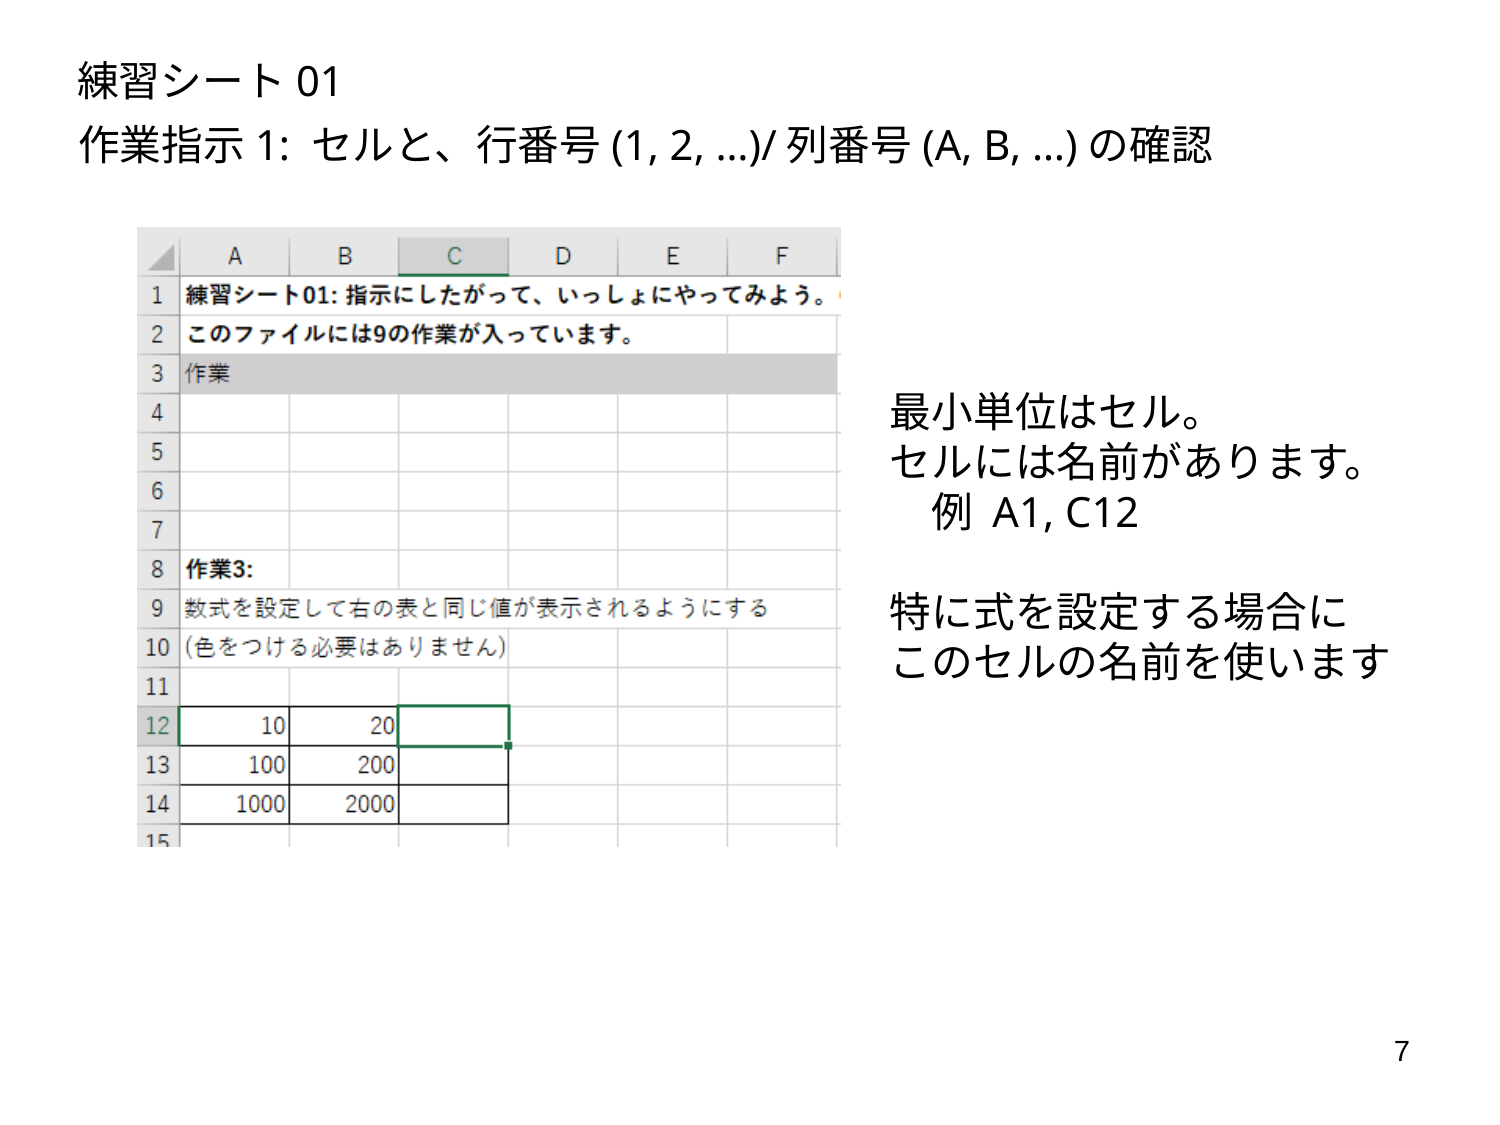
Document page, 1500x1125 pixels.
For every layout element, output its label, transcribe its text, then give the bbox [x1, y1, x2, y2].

slide_number 7 [1074, 1024, 1425, 1103]
text_box 作業指示1: セルと、行番号(1, 2, …)/列番号(A, B, …)の確認 [63, 111, 1365, 227]
text_box 練習シート01 [62, 47, 1366, 113]
picture [137, 227, 841, 847]
text_box 最小単位はセル。 セルには名前があります。 例 A1, C12 特に式を設定する場合に このセルの名前を使います [874, 378, 1478, 694]
